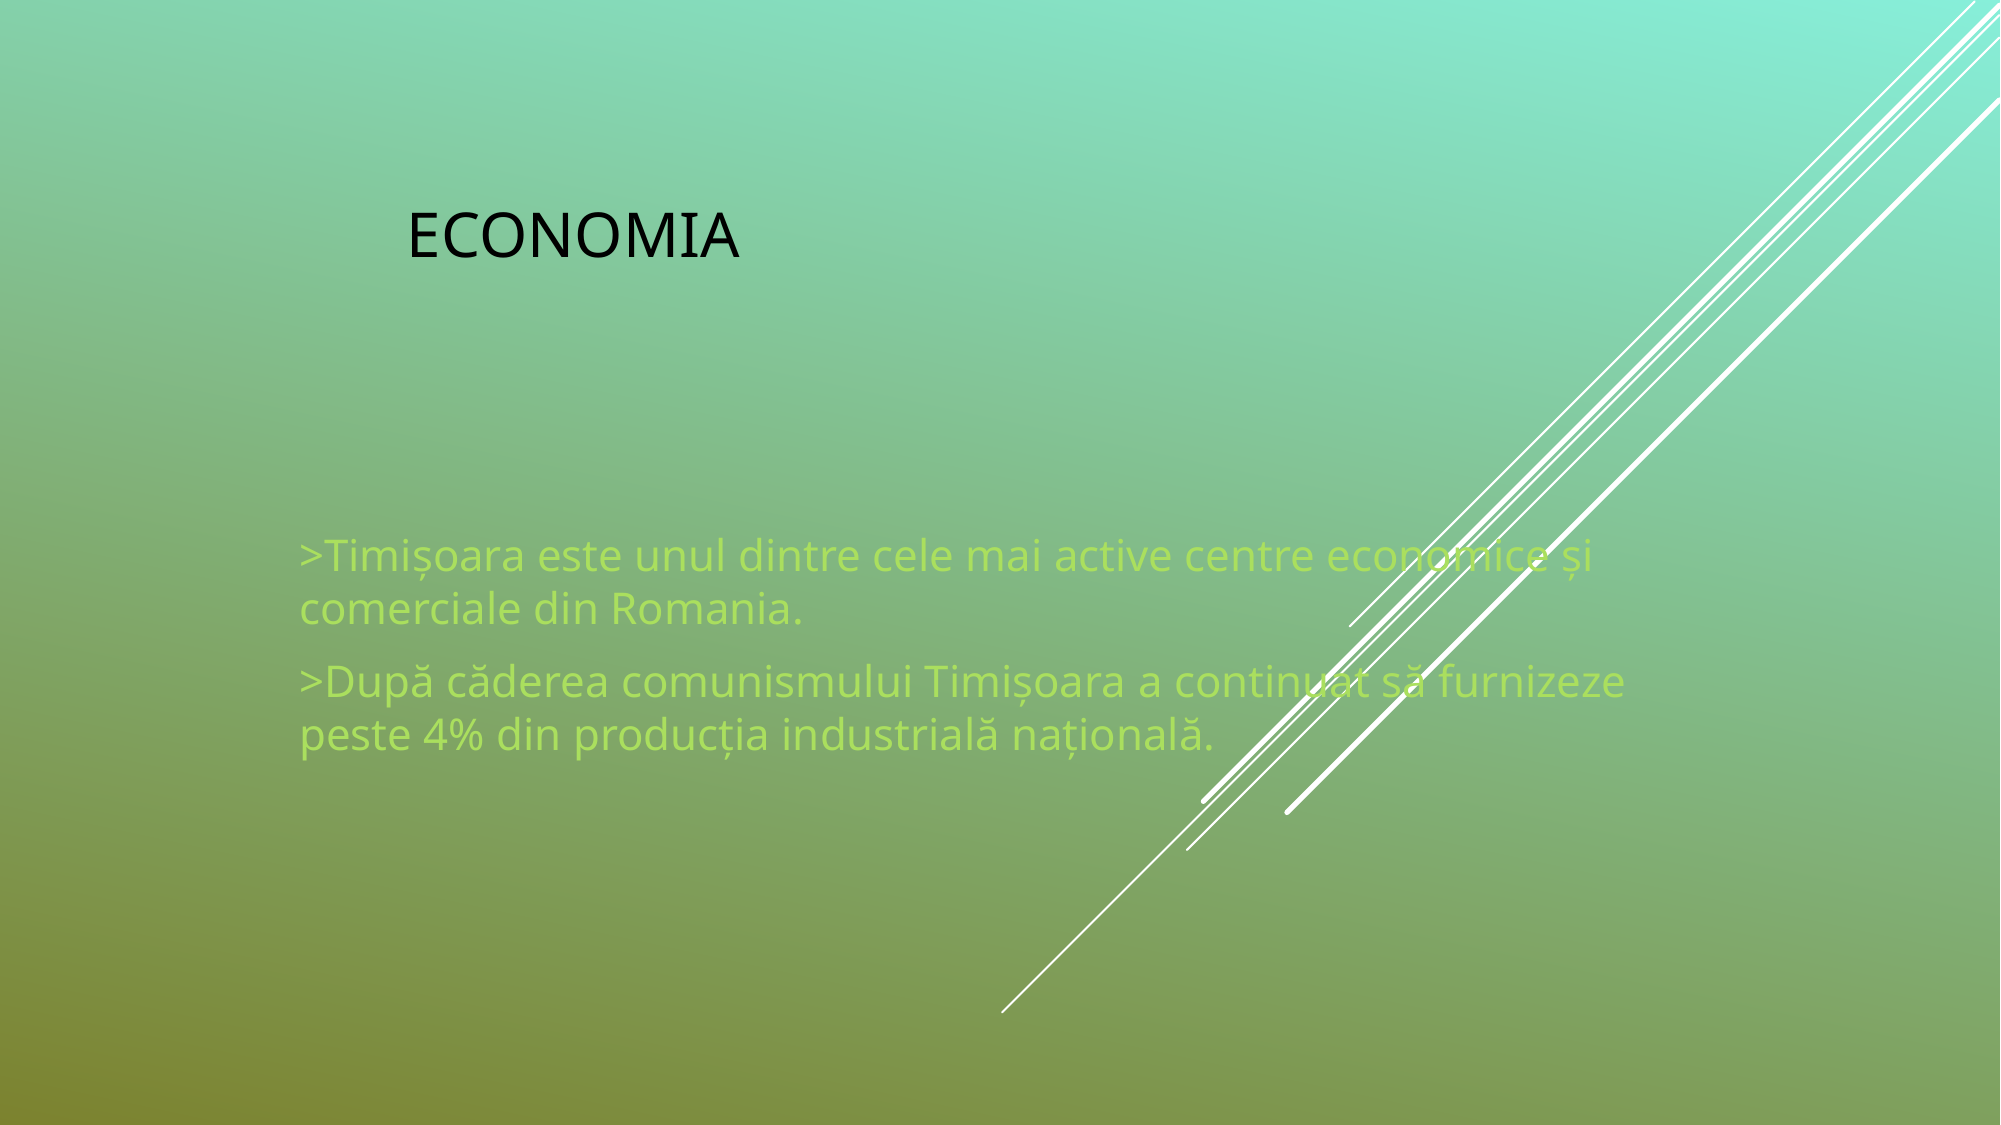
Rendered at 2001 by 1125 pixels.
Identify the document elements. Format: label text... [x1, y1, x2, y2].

title Economia [112, 112, 1163, 352]
subtitle >Timișoara este unul dintre cele mai active centre economice și comerciale din Romania. >După căderea comunismului Timișoara a continuat să furnizeze peste 4% din producția industrială națională. [284, 520, 1708, 950]
